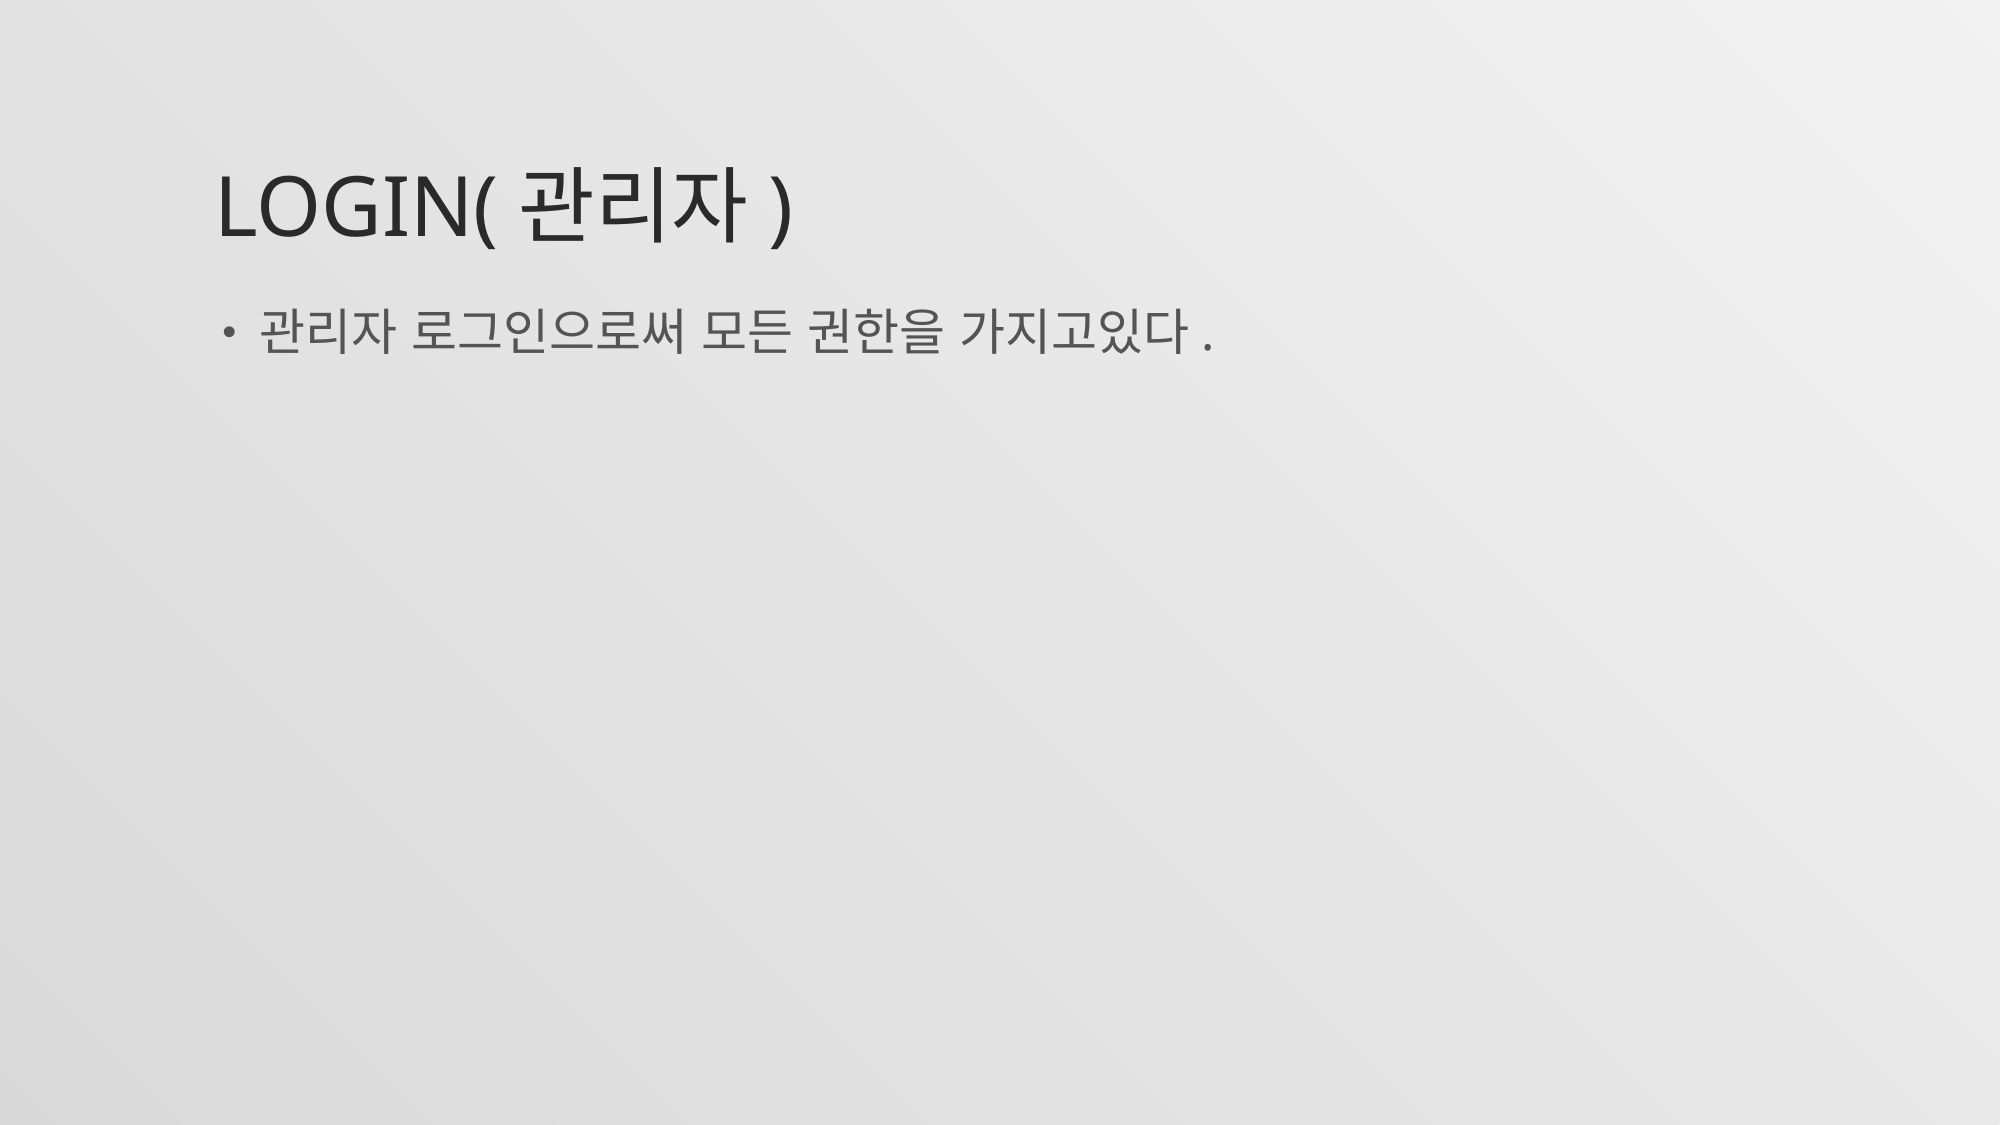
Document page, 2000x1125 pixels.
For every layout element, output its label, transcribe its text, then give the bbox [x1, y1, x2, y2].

title LOGIN(관리자) [199, 45, 1800, 263]
list 관리자 로그인으로써 모든 권한을 가지고있다. [199, 299, 1800, 1013]
